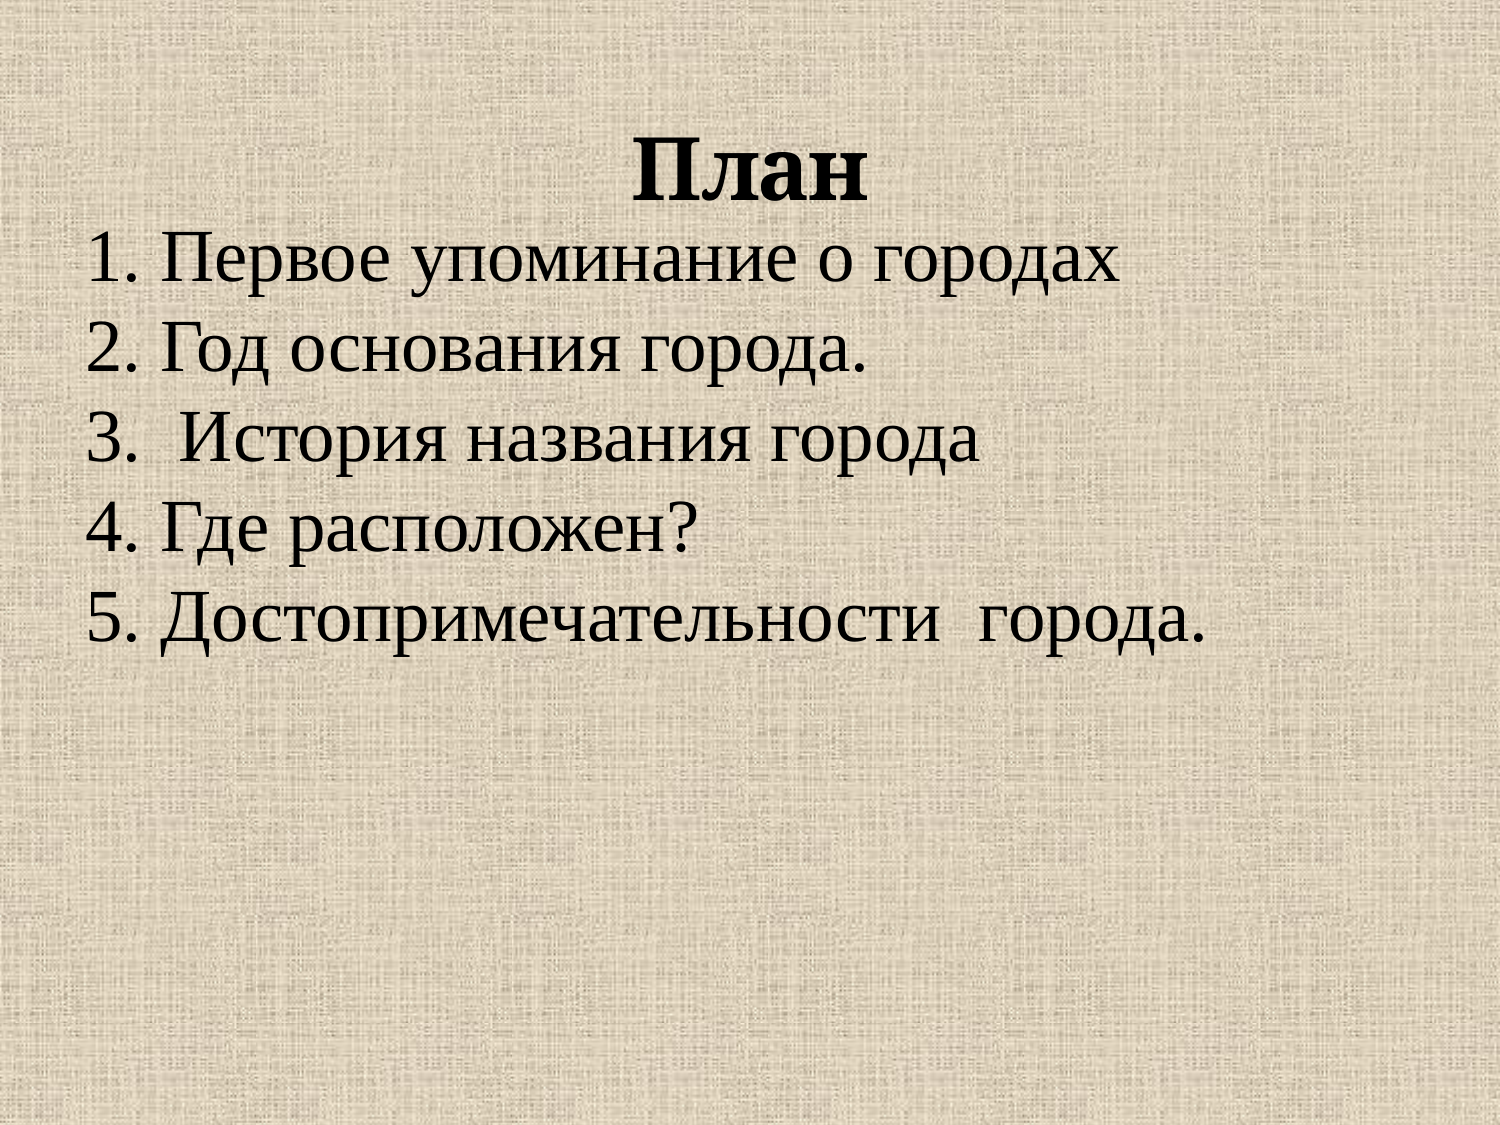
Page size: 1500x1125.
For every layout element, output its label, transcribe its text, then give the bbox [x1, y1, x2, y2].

text_box 1. Первое упоминание о городах 2. Год основания города. 3. История названия города 4. Где расположен? 5. Достопримечательности города. [70, 108, 1407, 754]
picture [0, 0, 1500, 1125]
title План [74, 24, 1425, 225]
